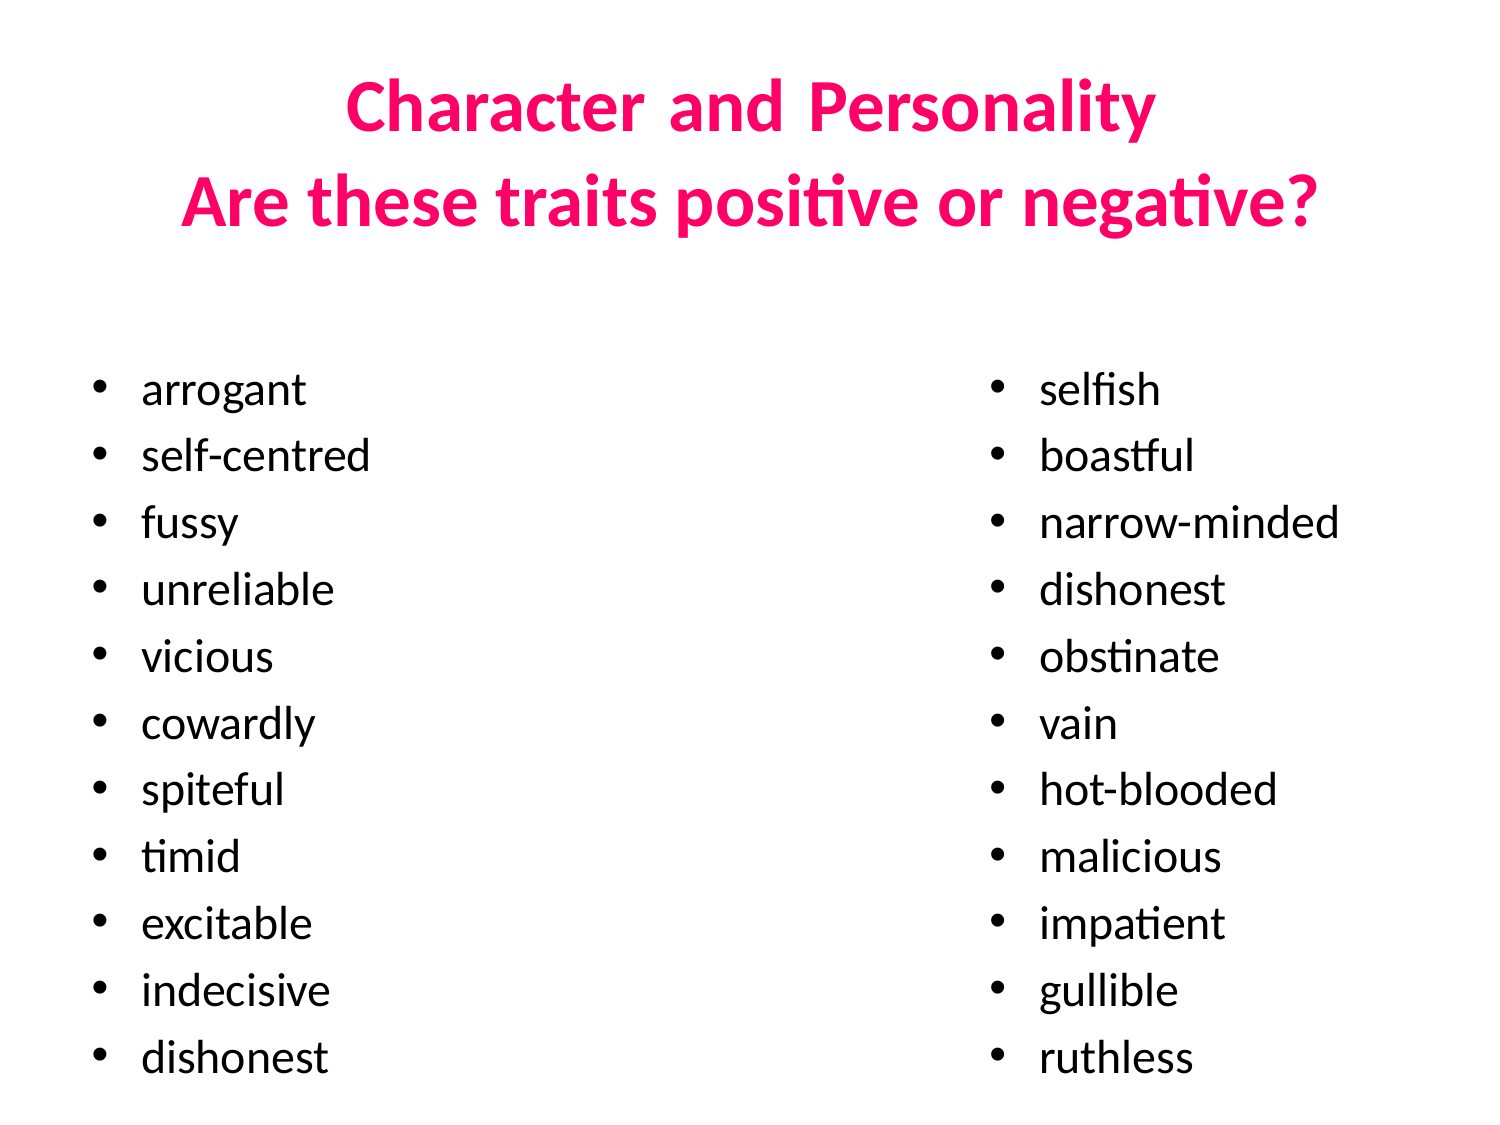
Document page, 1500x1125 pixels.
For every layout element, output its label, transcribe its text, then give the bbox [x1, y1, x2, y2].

list arrogant self-centred fussy unreliable vicious cowardly spiteful timid excitable indecisive dishonest [76, 349, 740, 1093]
list selfish boastful narrow-minded dishonest obstinate vain hot-blooded malicious impatient gullible ruthless [974, 349, 1435, 1093]
title Character and Personality Are these traits positive or negative? [76, 42, 1427, 231]
